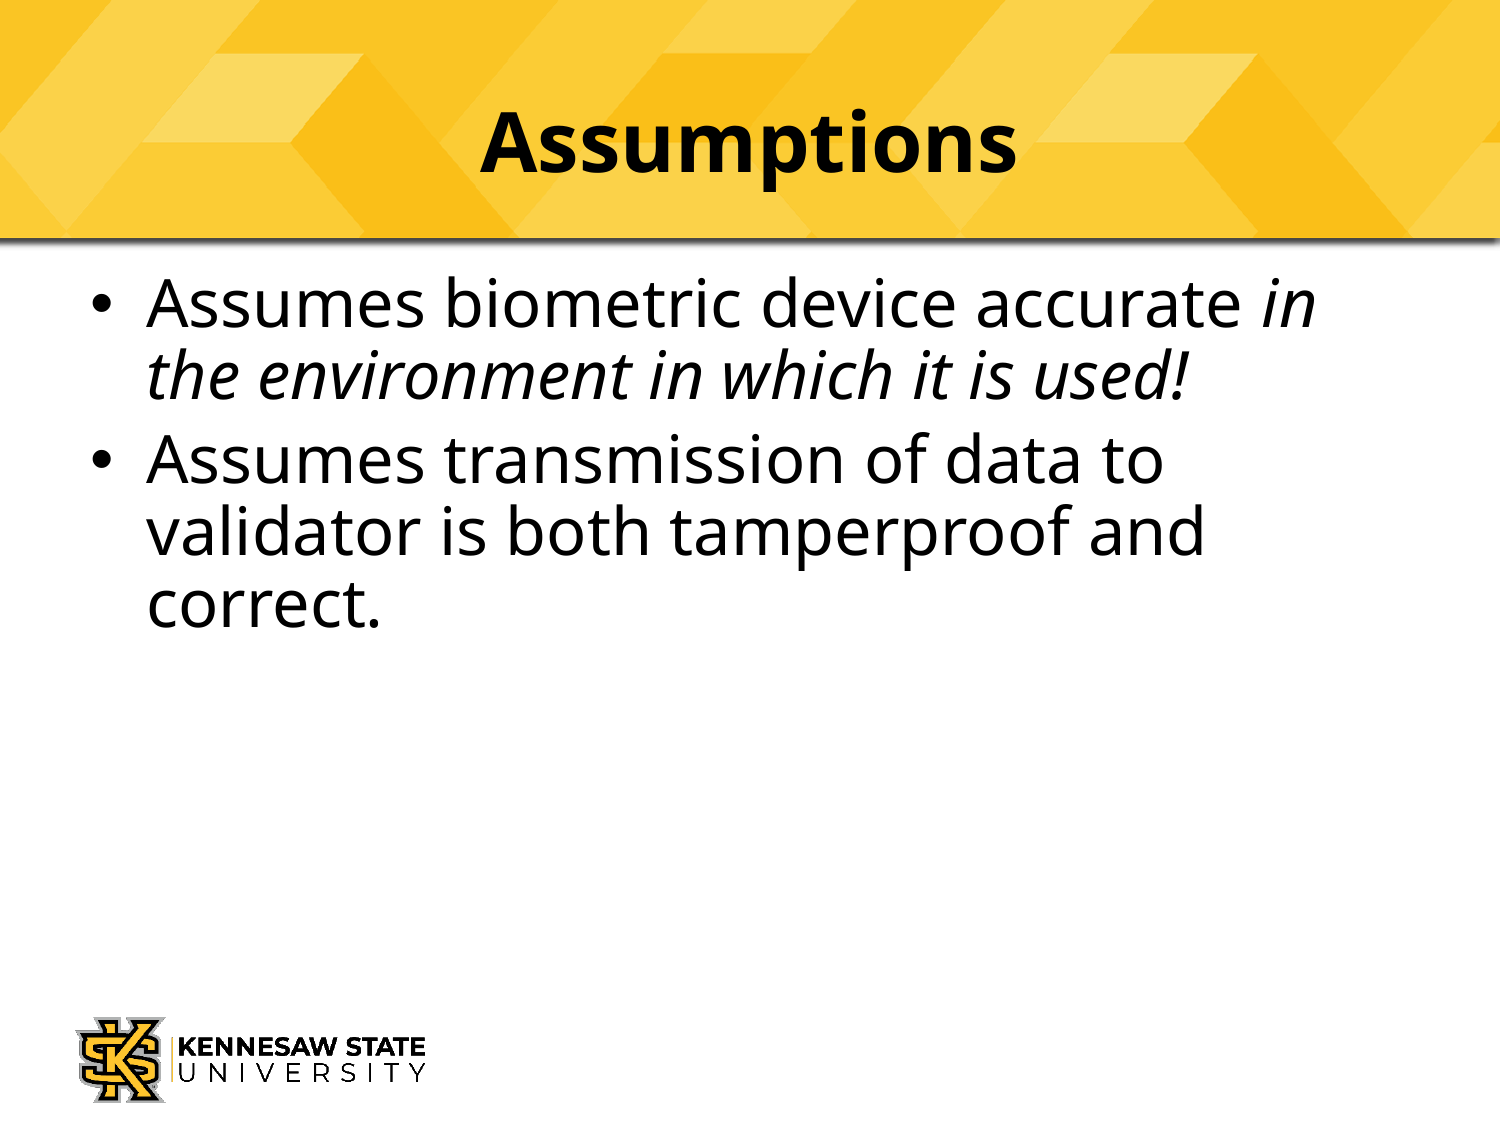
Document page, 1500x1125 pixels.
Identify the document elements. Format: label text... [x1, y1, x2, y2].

picture [0, 0, 1500, 251]
list Assumes biometric device accurate in the environment in which it is used! Assumes transmission of data to validator is both tamperproof and correct. [75, 262, 1425, 1005]
title Assumptions [75, 45, 1425, 233]
picture [75, 1017, 425, 1103]
